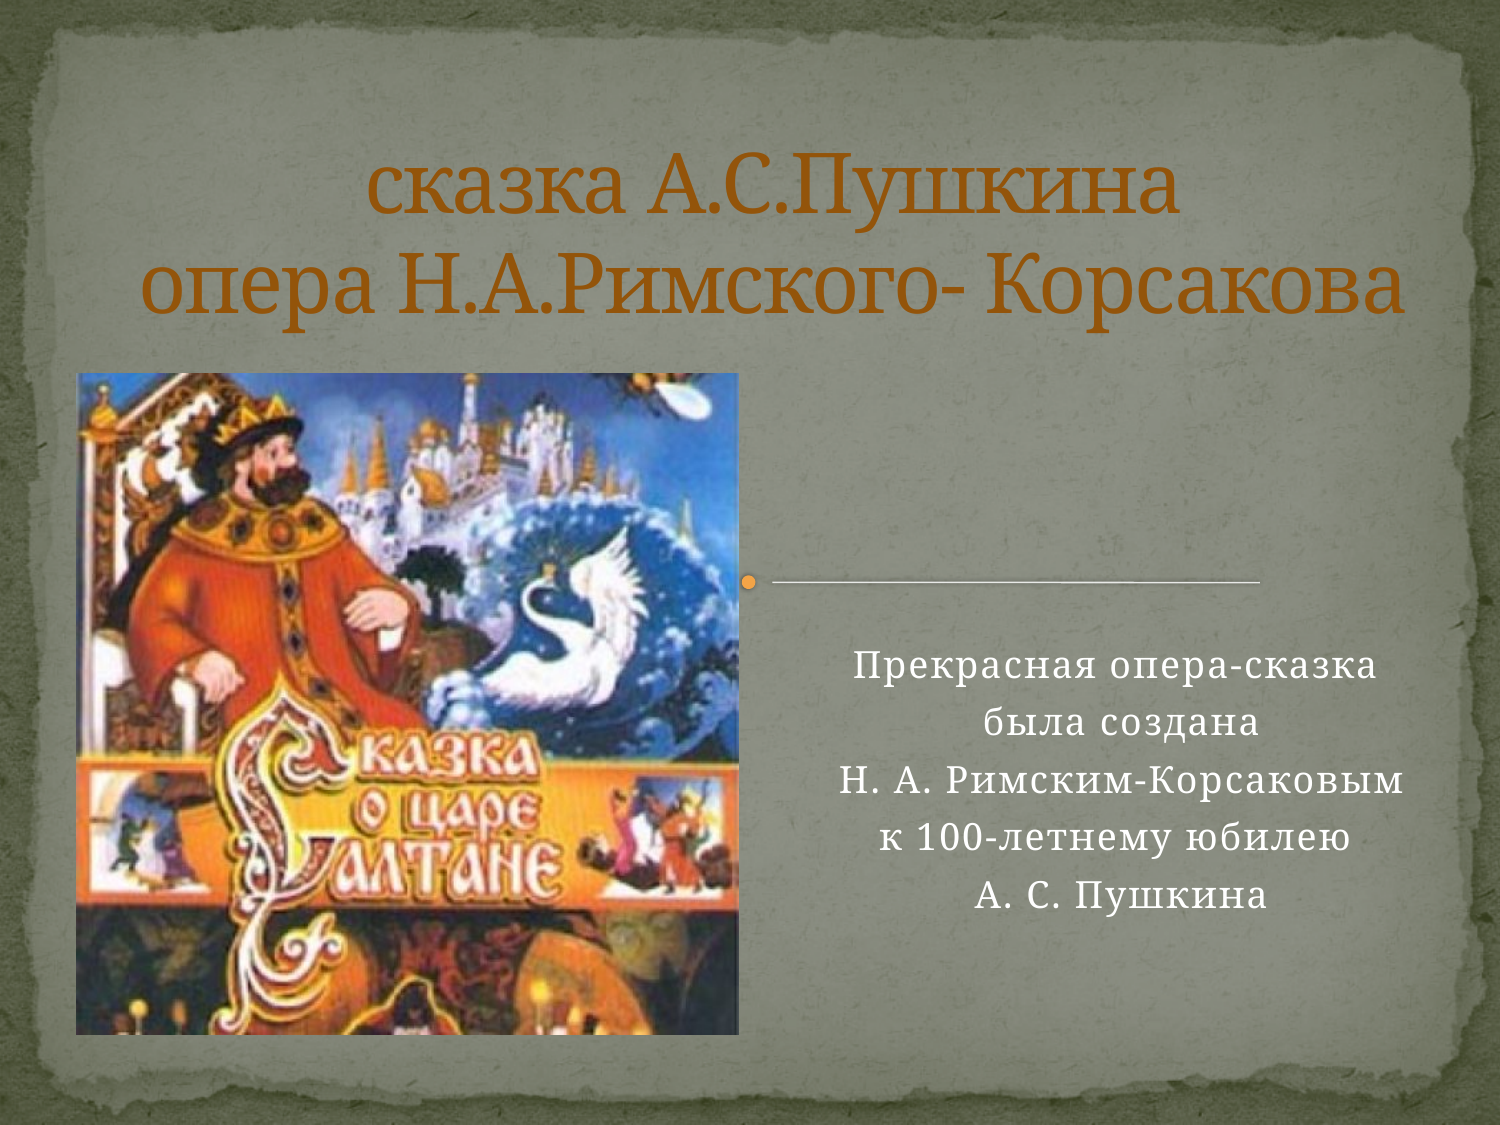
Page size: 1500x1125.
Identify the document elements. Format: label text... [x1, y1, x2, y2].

title сказка А.С.Пушкина опера Н.А.Римского- Корсакова [100, 66, 1447, 339]
picture [76, 373, 739, 1036]
table_cell [744, 575, 749, 589]
subtitle Прекрасная опера-сказка была создана Н. А. Римским-Корсаковым к 100-летнему юбилею А. С. Пушкина [785, 633, 1458, 1047]
